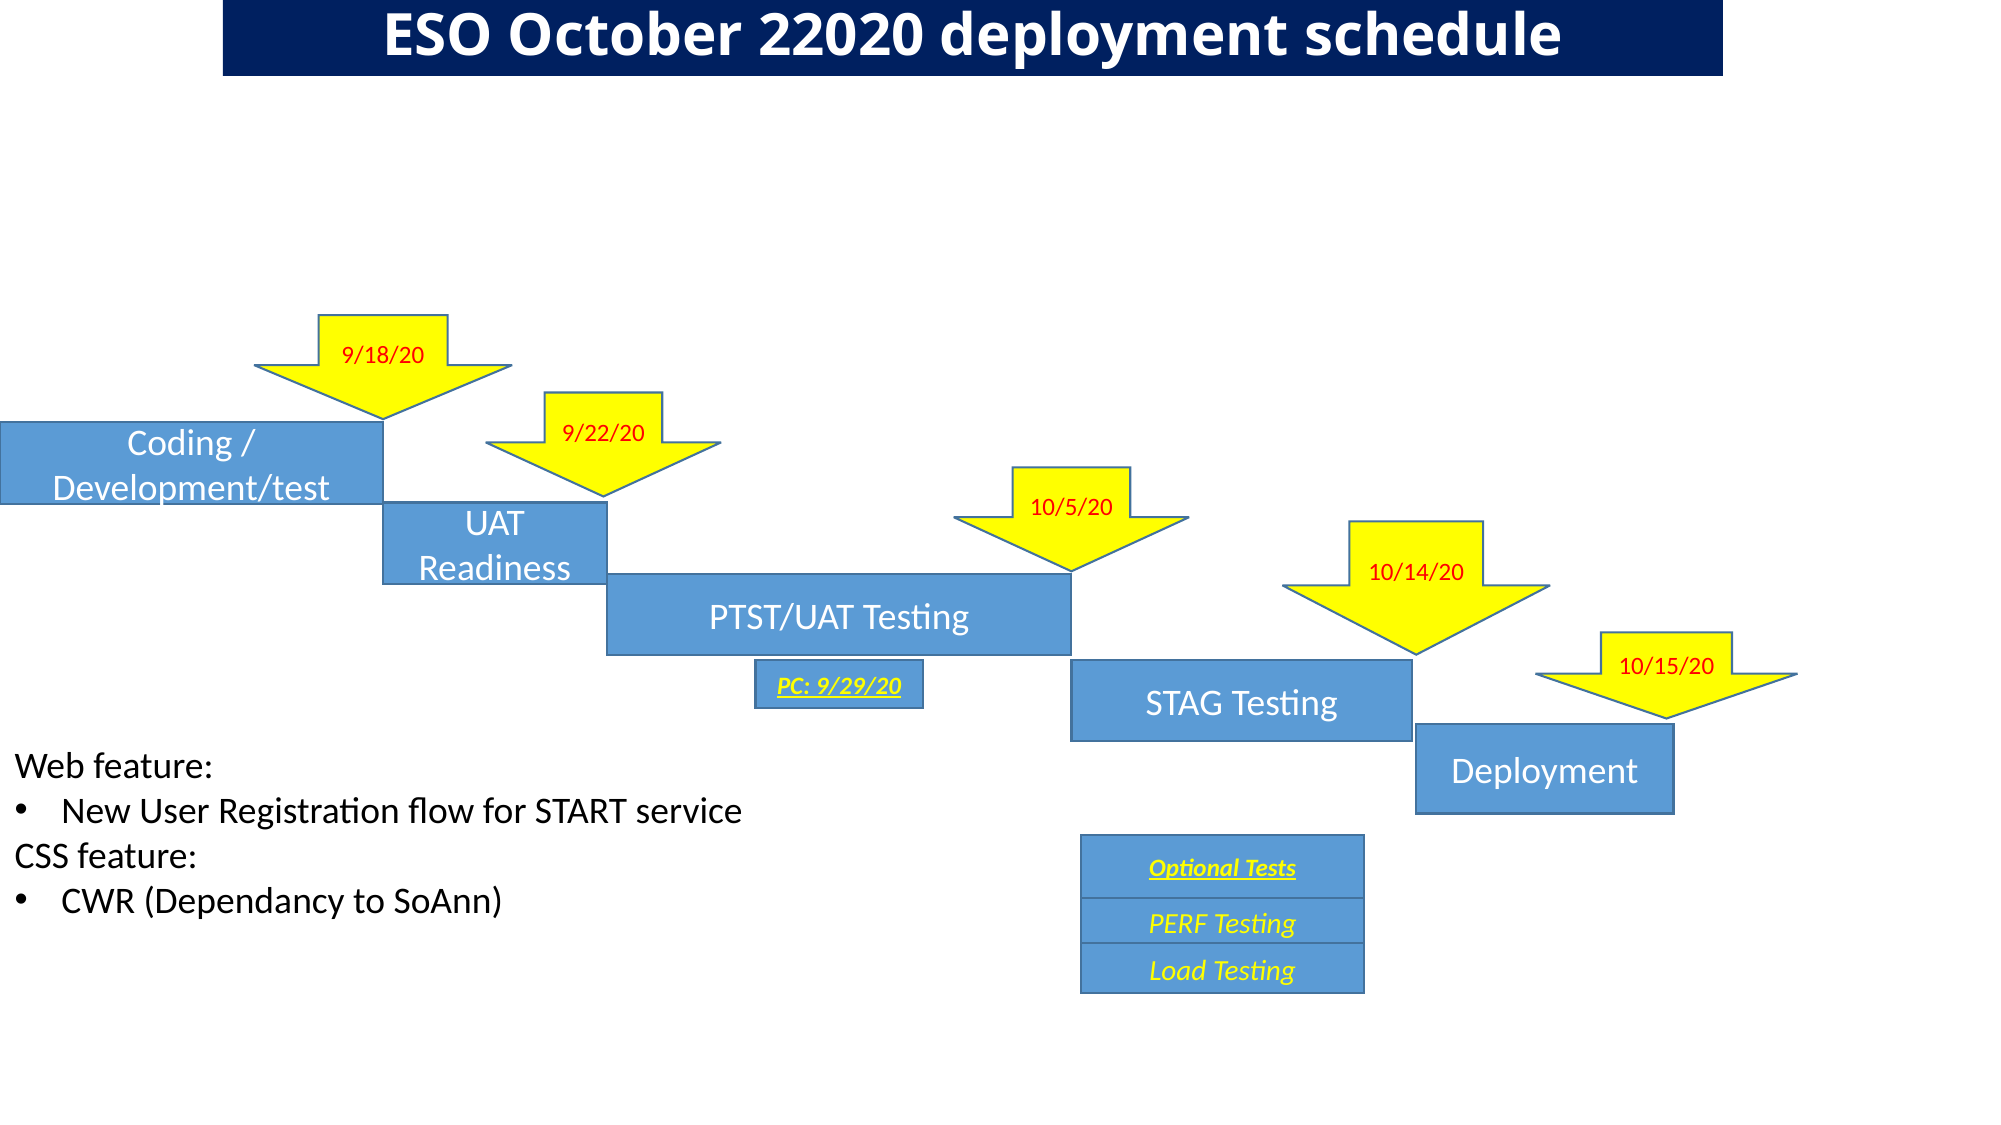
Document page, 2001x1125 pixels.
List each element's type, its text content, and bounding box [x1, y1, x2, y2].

text_box PTST/UAT Testing [606, 573, 1072, 656]
text_box PC: 9/29/20 [754, 659, 924, 709]
text_box Web feature: New User Registration flow for START service CSS feature: CWR (Dependancy to SoAnn) [0, 734, 882, 1019]
text_box PERF Testing [1080, 899, 1365, 942]
text_box 10/14/20 [1281, 520, 1551, 656]
text_box 10/15/20 [1535, 631, 1798, 720]
text_box UAT Readiness [382, 501, 608, 585]
text_box Optional Tests [1080, 834, 1365, 899]
text_box 10/5/20 [953, 466, 1190, 573]
text_box Load Testing [1080, 942, 1365, 994]
text_box 9/22/20 [485, 391, 722, 498]
title ESO October 22020 deployment schedule [222, 0, 1723, 76]
text_box Deployment [1415, 723, 1675, 815]
text_box STAG Testing [1070, 659, 1413, 742]
text_box 9/18/20 [253, 314, 513, 421]
text_box Coding / Development/test [0, 421, 384, 505]
